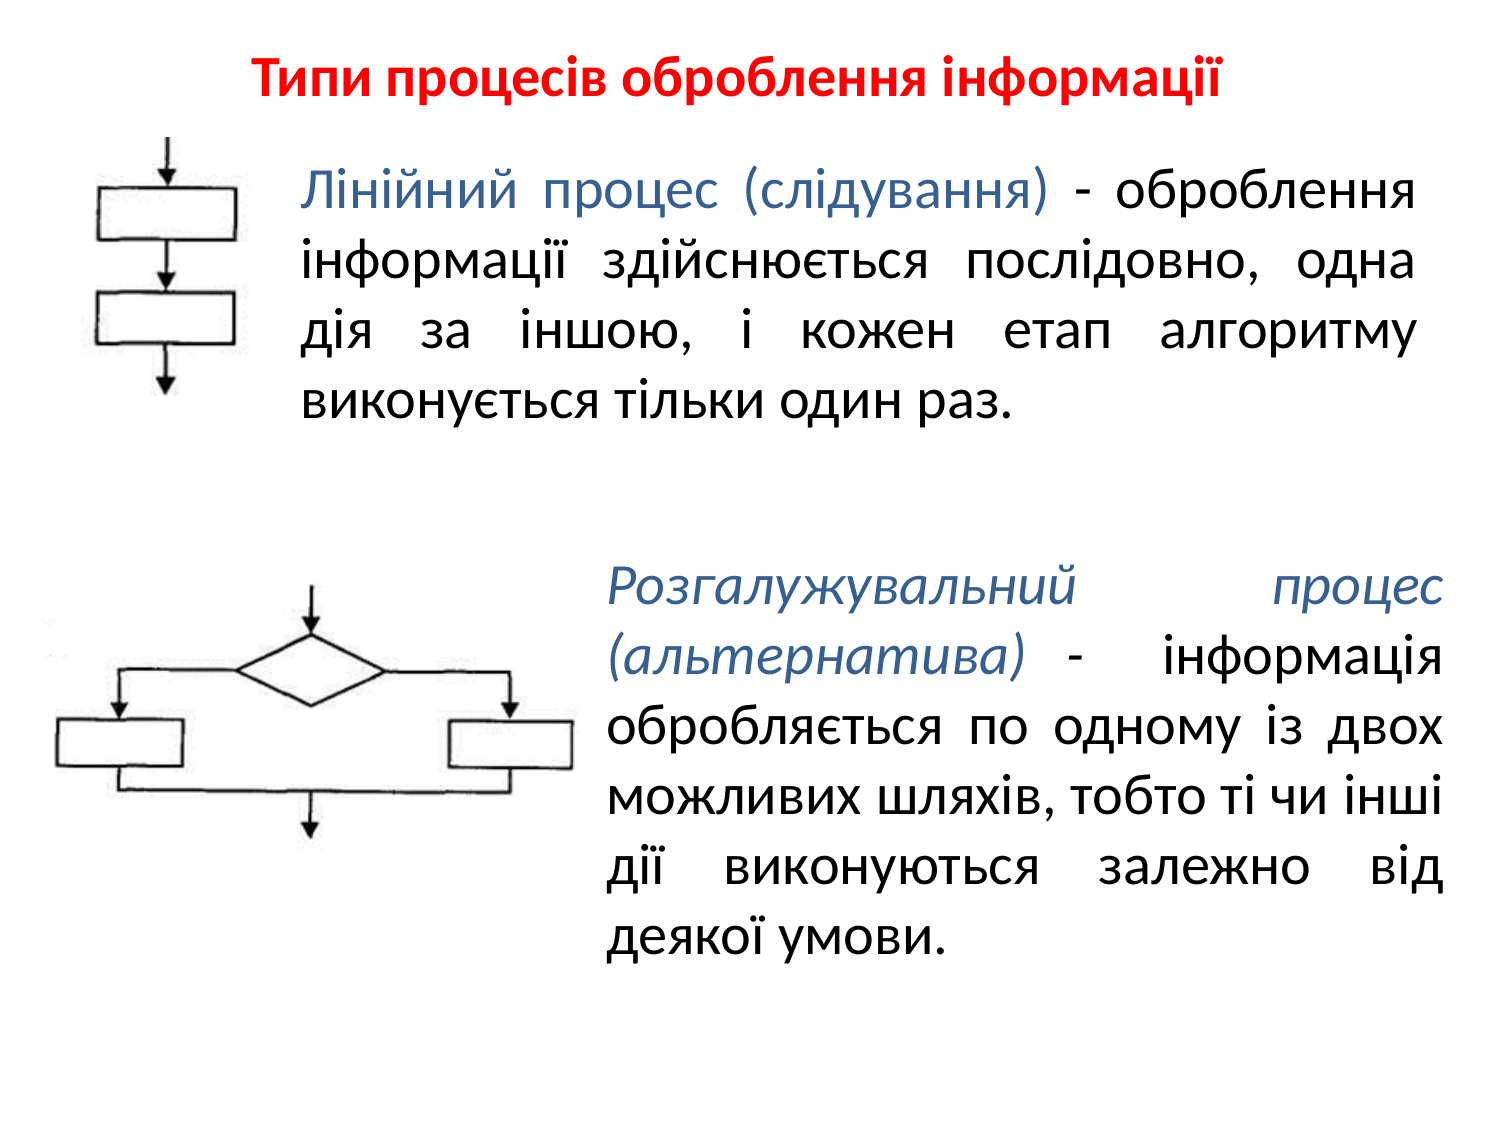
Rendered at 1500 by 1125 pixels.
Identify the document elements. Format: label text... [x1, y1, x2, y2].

text_box Типи процесів оброблення інформації [236, 30, 1237, 116]
text_box Розгалужувальний процес (альтернатива) - інформація обробляється по одному із двох можливих шляхів, тобто ті чи інші дії виконуються залежно від деякої умови. [591, 538, 1459, 974]
picture [25, 566, 592, 854]
text_box Лінійний процес (слідування) - оброблення інформації здійснюється послідовно, одна дія за іншою, і кожен етап алгоритму виконується тільки один раз. [285, 142, 1433, 438]
picture [29, 136, 302, 405]
